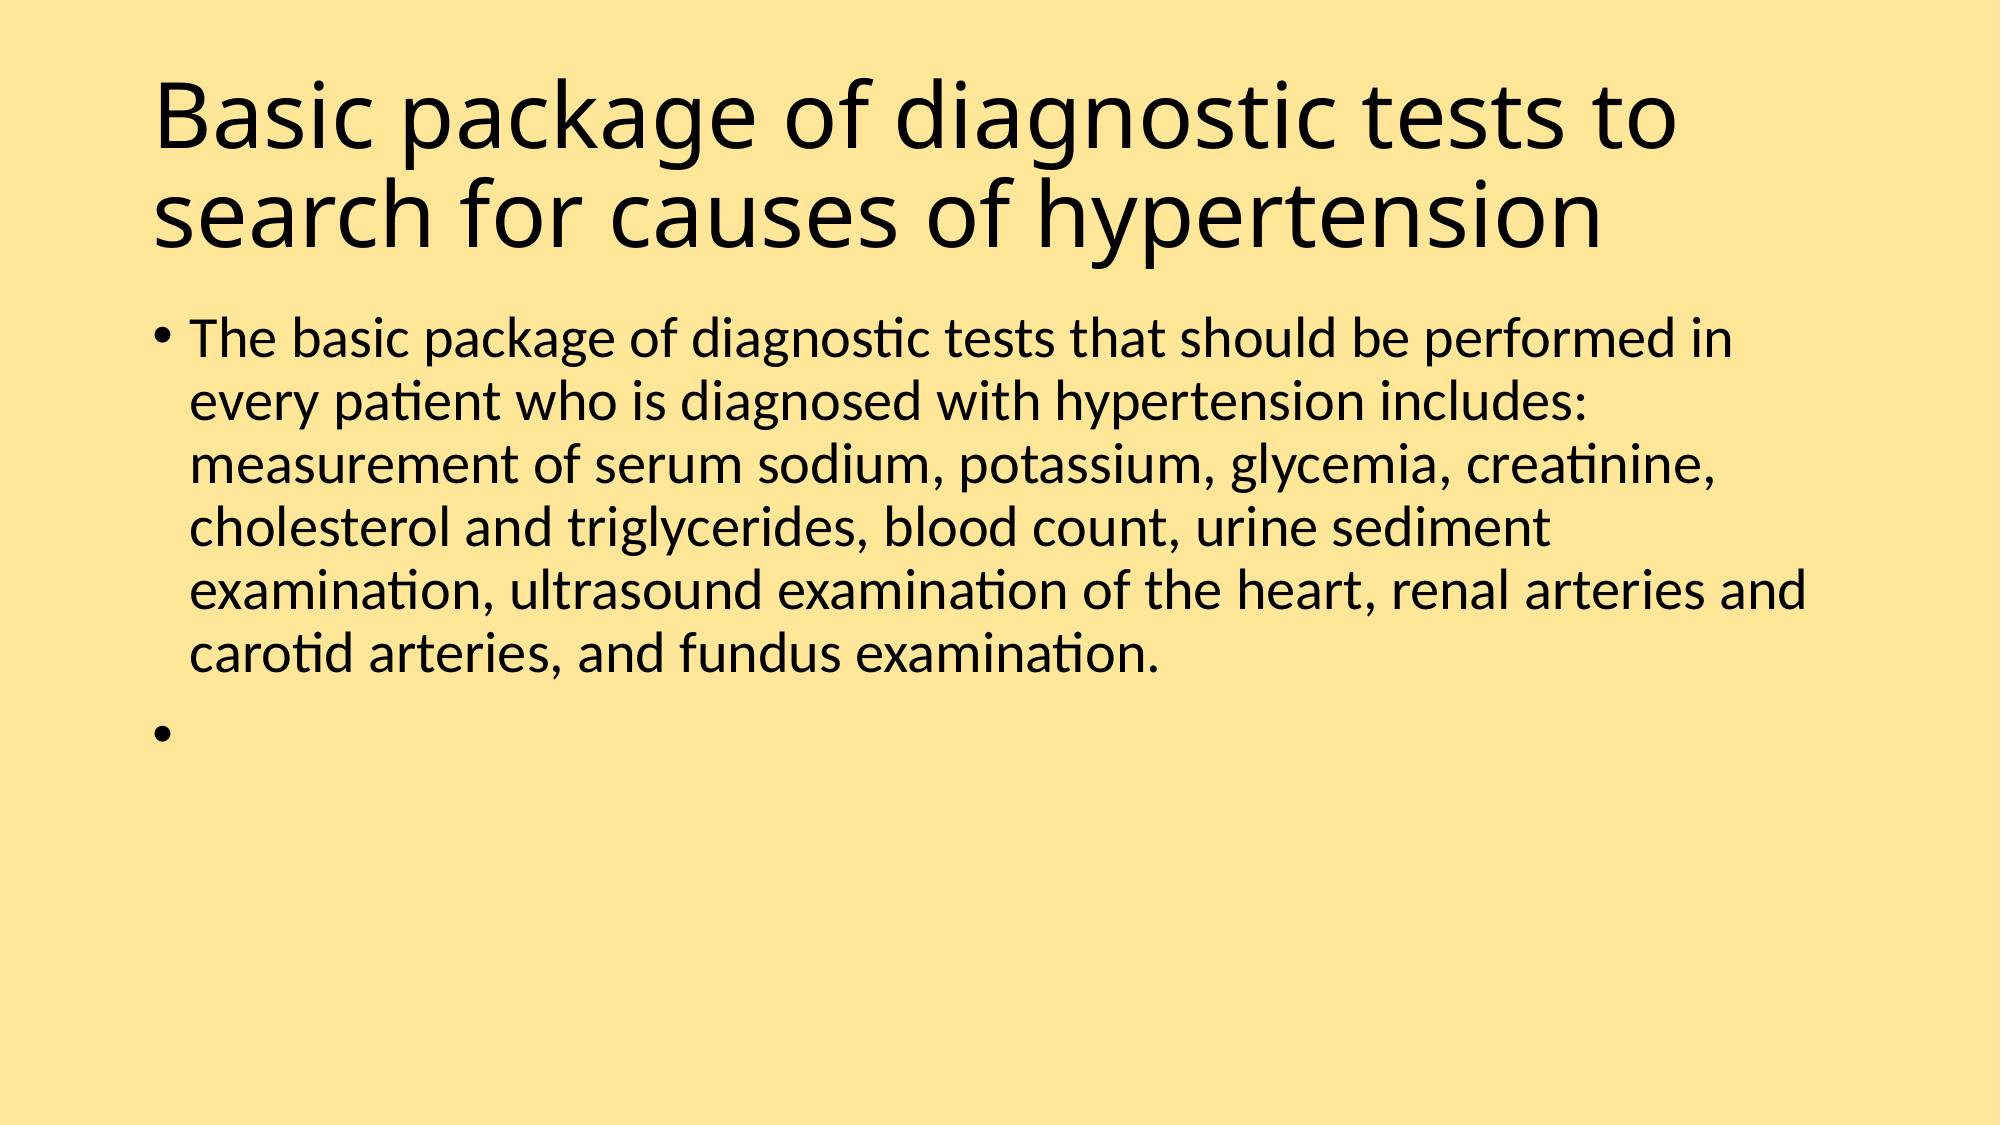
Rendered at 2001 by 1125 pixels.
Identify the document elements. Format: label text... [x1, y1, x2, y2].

title Basic package of diagnostic tests to search for causes of hypertension [137, 59, 1863, 278]
list The basic package of diagnostic tests that should be performed in every patient who is diagnosed with hypertension includes: measurement of serum sodium, potassium, glycemia, creatinine, cholesterol and triglycerides, blood count, urine sediment examination, ultrasound examination of the heart, renal arteries and carotid arteries, and fundus examination. [137, 299, 1863, 1014]
